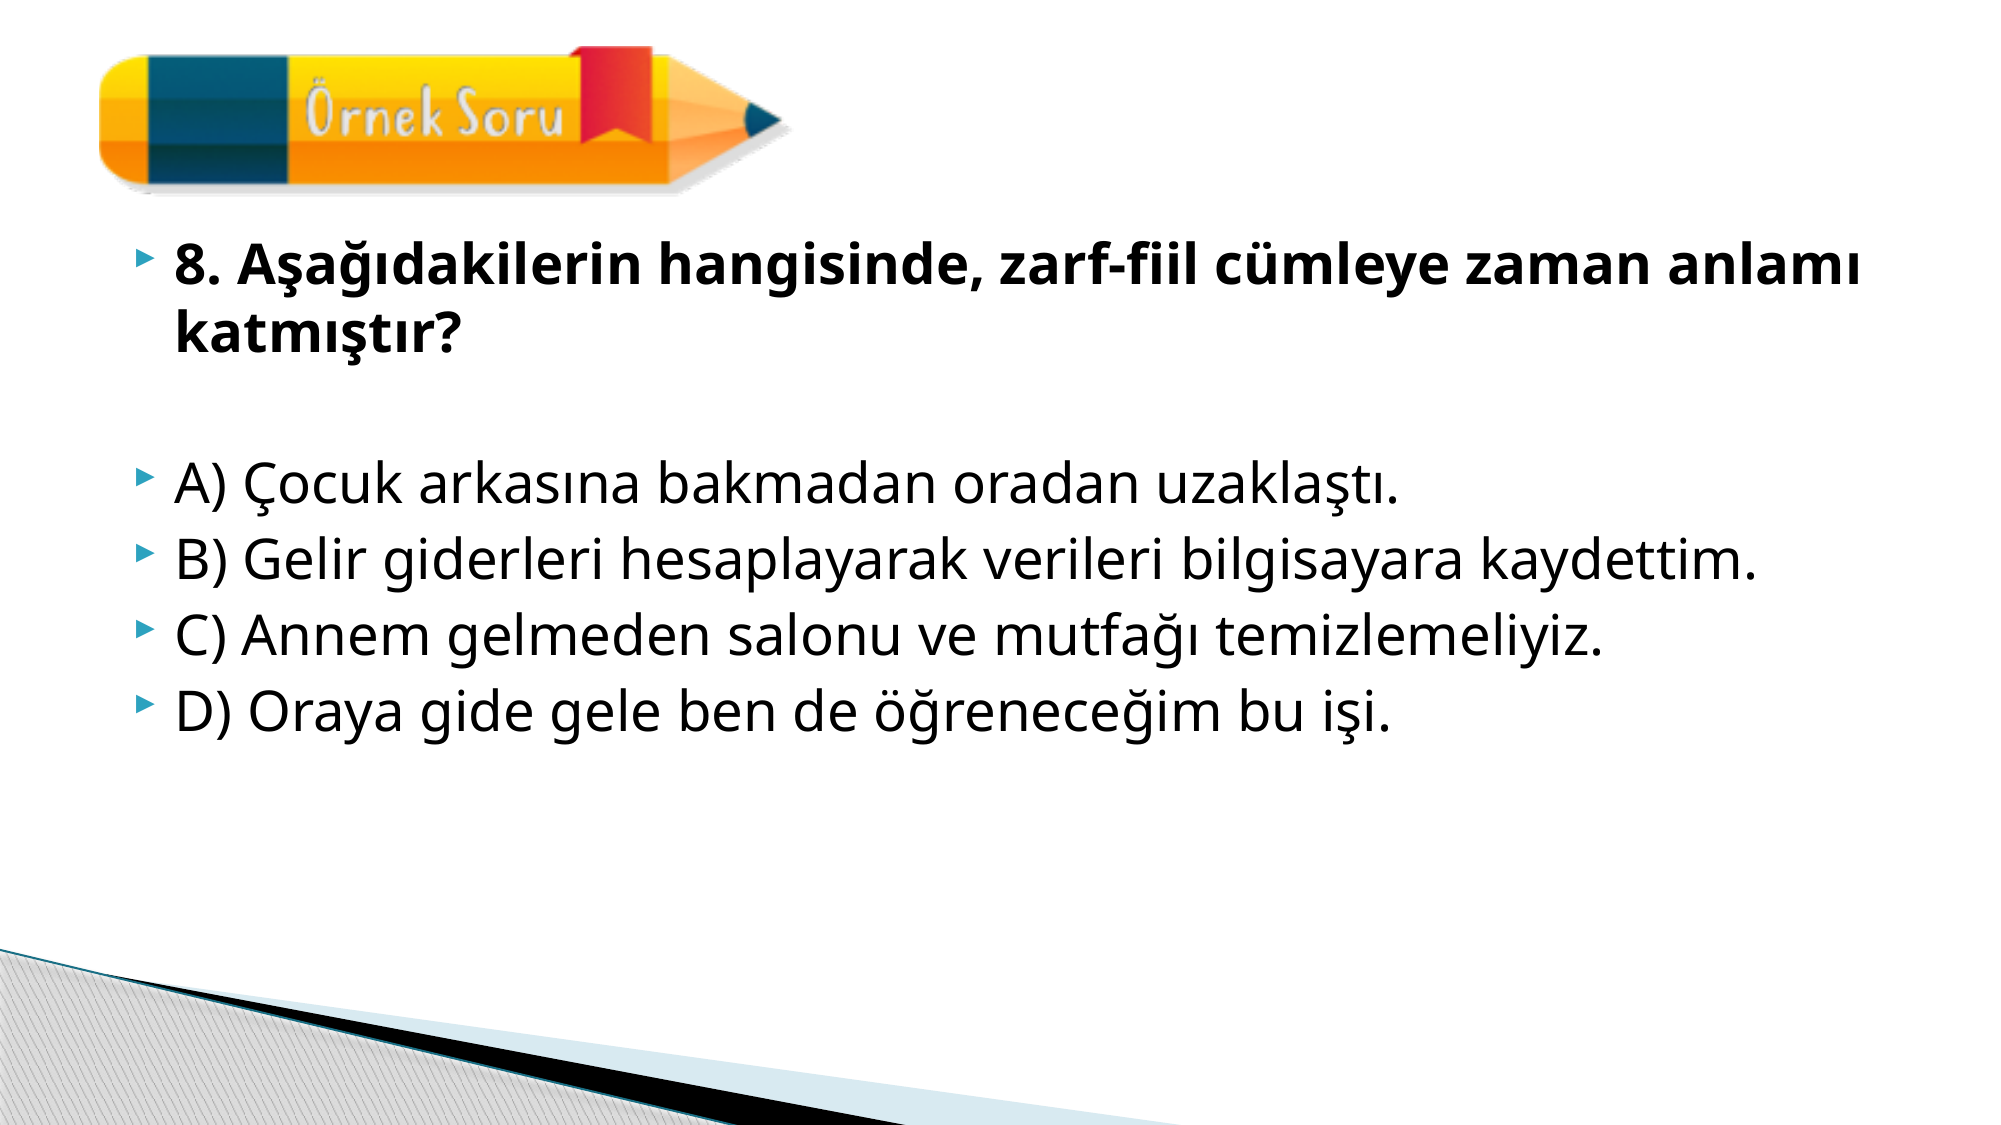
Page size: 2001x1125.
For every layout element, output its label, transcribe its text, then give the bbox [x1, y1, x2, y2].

list 8. Aşağıdakilerin hangisinde, zarf-fiil cümleye zaman anlamı katmıştır? A) Çocuk arkasına bakmadan oradan uzaklaştı. B) Gelir giderleri hesaplayarak verileri bilgisayara kaydettim. C) Annem gelmeden salonu ve mutfağı temizlemeliyiz. D) Oraya gide gele ben de öğreneceğim bu işi. [99, 221, 1900, 986]
picture [99, 46, 794, 199]
